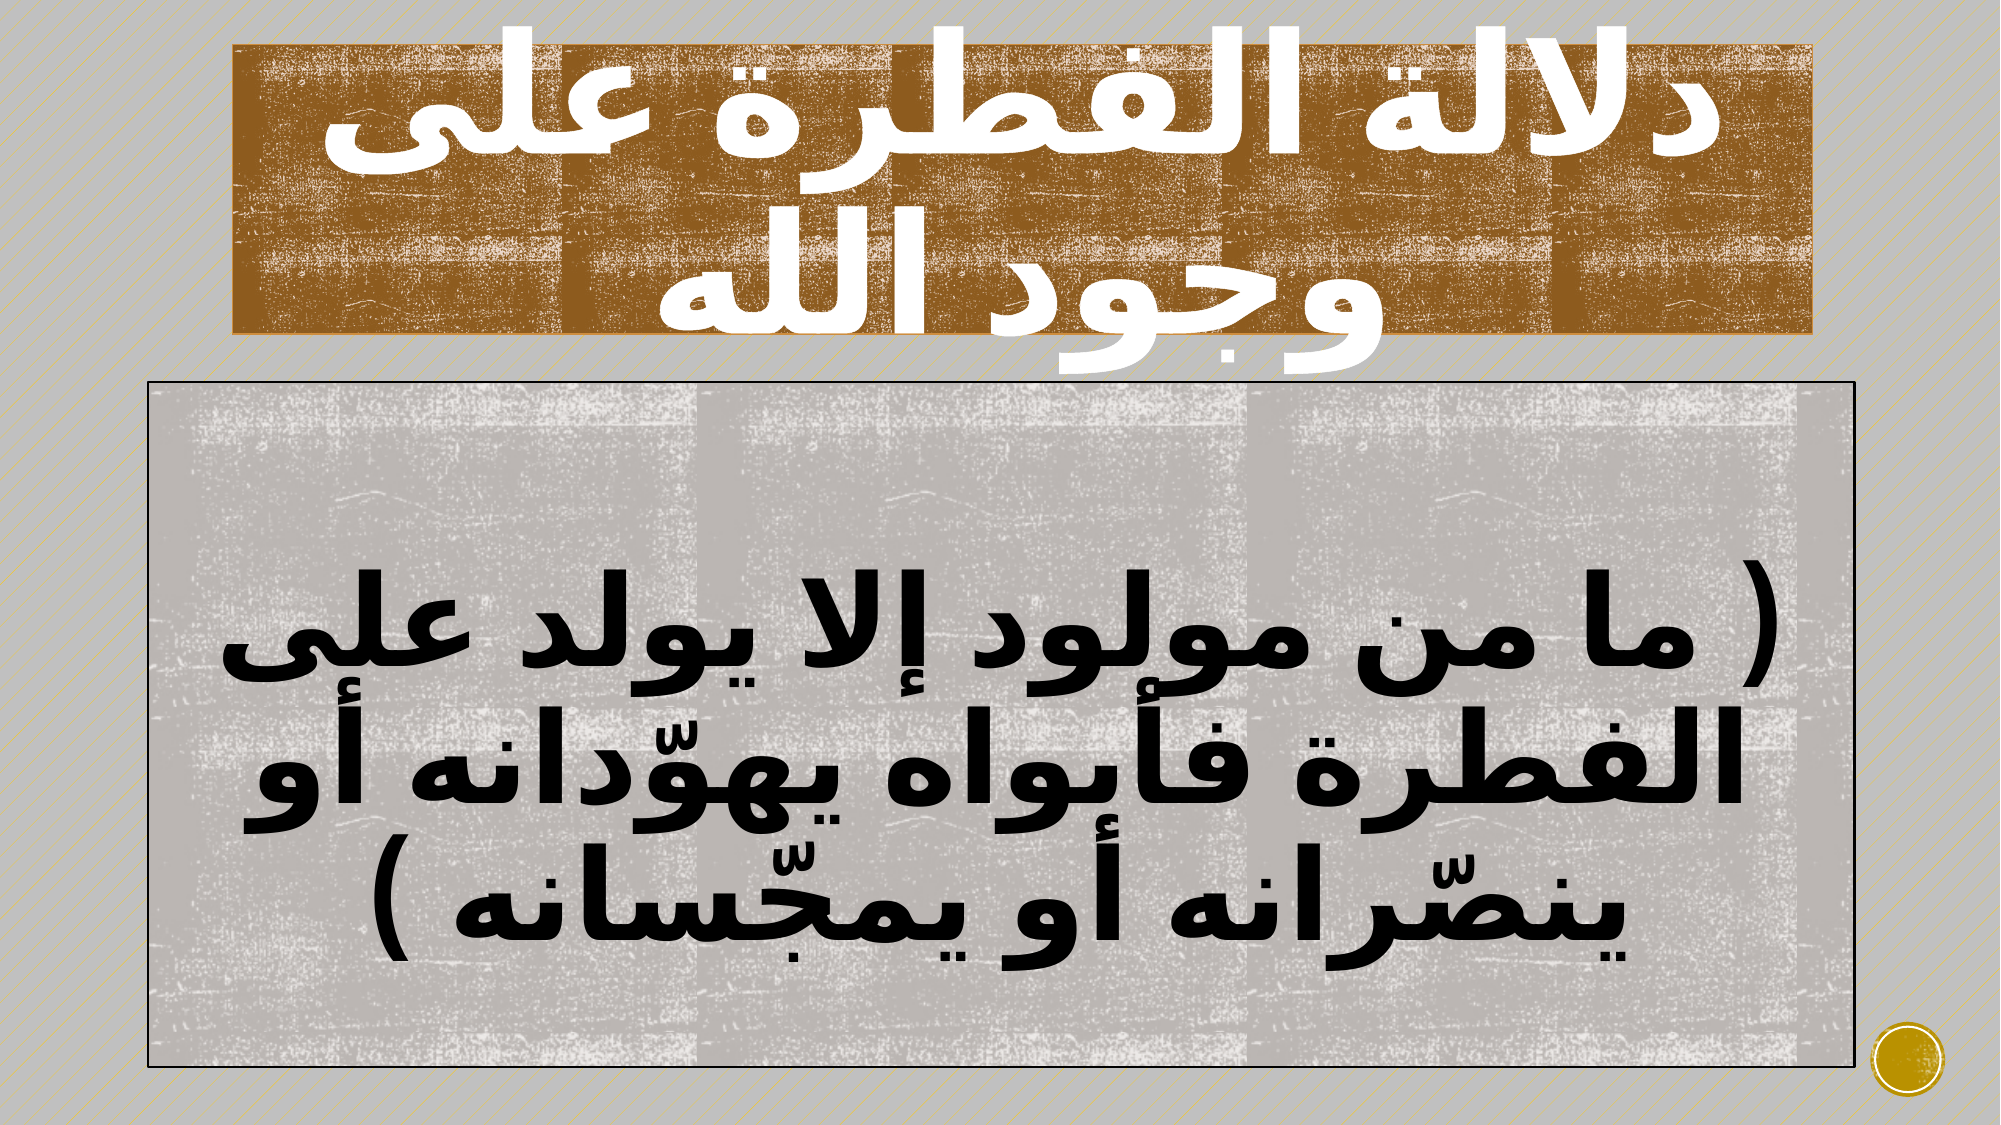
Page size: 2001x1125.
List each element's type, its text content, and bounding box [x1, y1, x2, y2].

title دلالة الفطرة على وجود الله [232, 44, 1813, 335]
list ( ما من مولود إلا يولد على الفطرة فأبواه يهوّدانه أو ينصّرانه أو يمجّسانه ) [147, 381, 1856, 1068]
